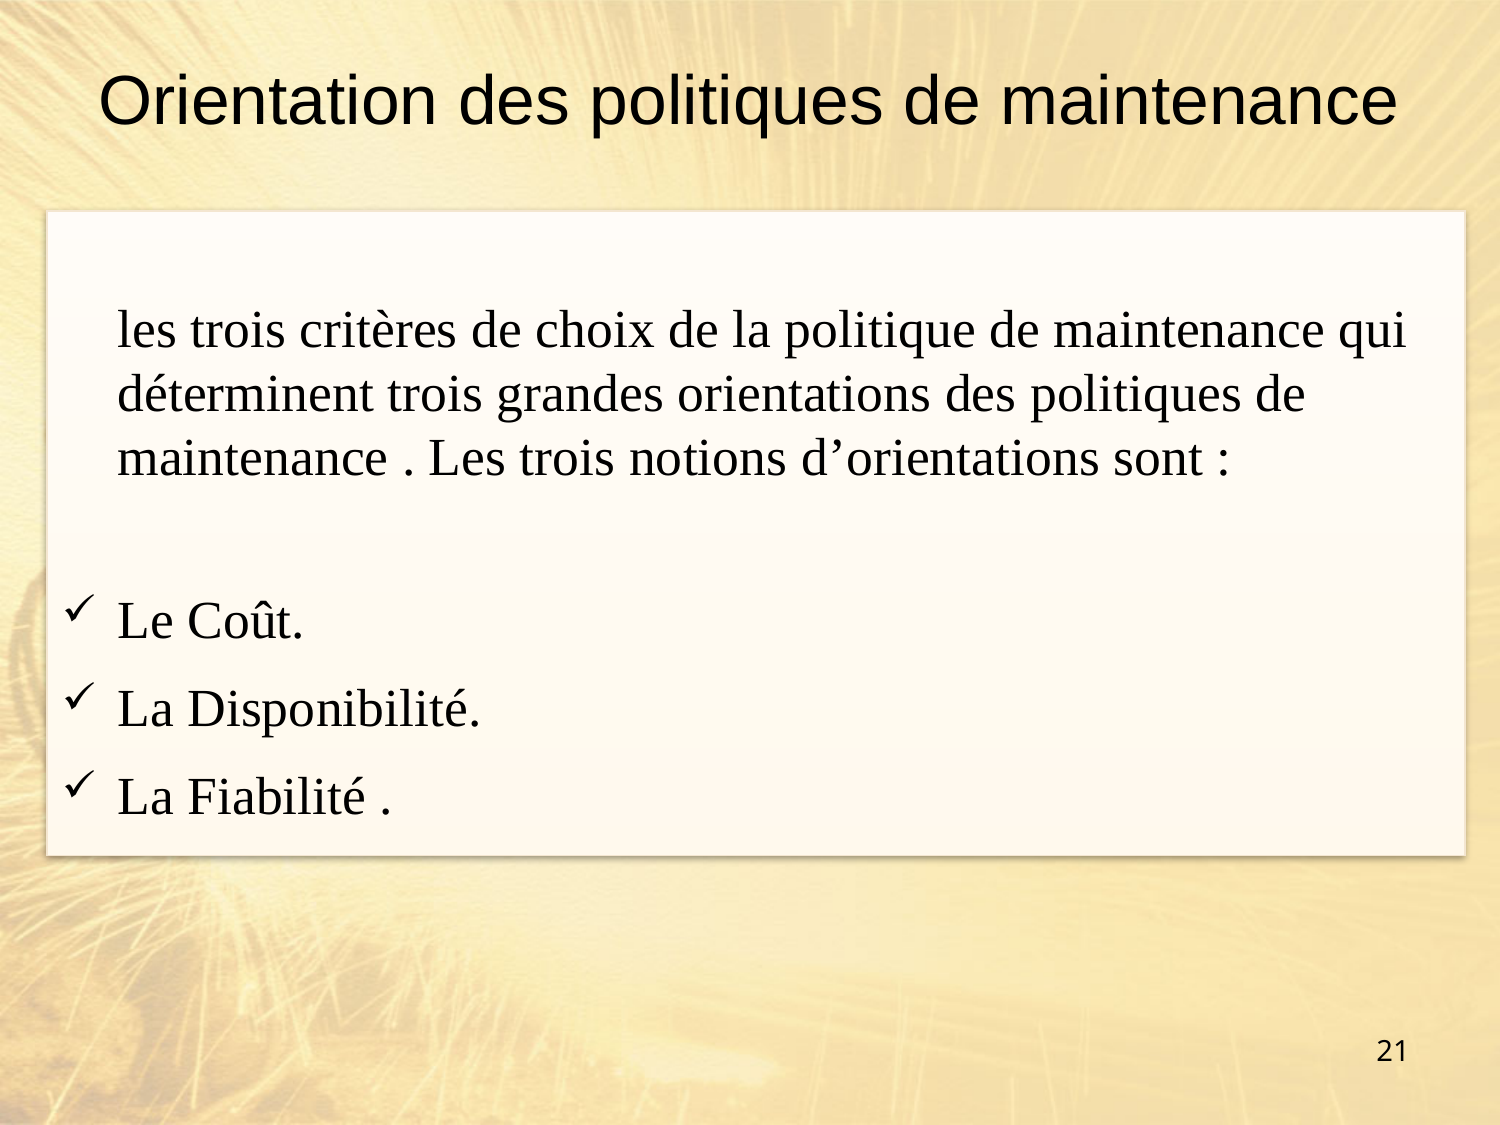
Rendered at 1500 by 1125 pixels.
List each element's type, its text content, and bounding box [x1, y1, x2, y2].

slide_number 21 [1074, 1024, 1426, 1103]
title Orientation des politiques de maintenance [74, 44, 1426, 208]
picture [0, 0, 1500, 1125]
list les trois critères de choix de la politique de maintenance qui déterminent trois grandes orientations des politiques de maintenance . Les trois notions d’orientations sont : Le Coût. La Disponibilité. La Fiabilité . [46, 210, 1466, 856]
